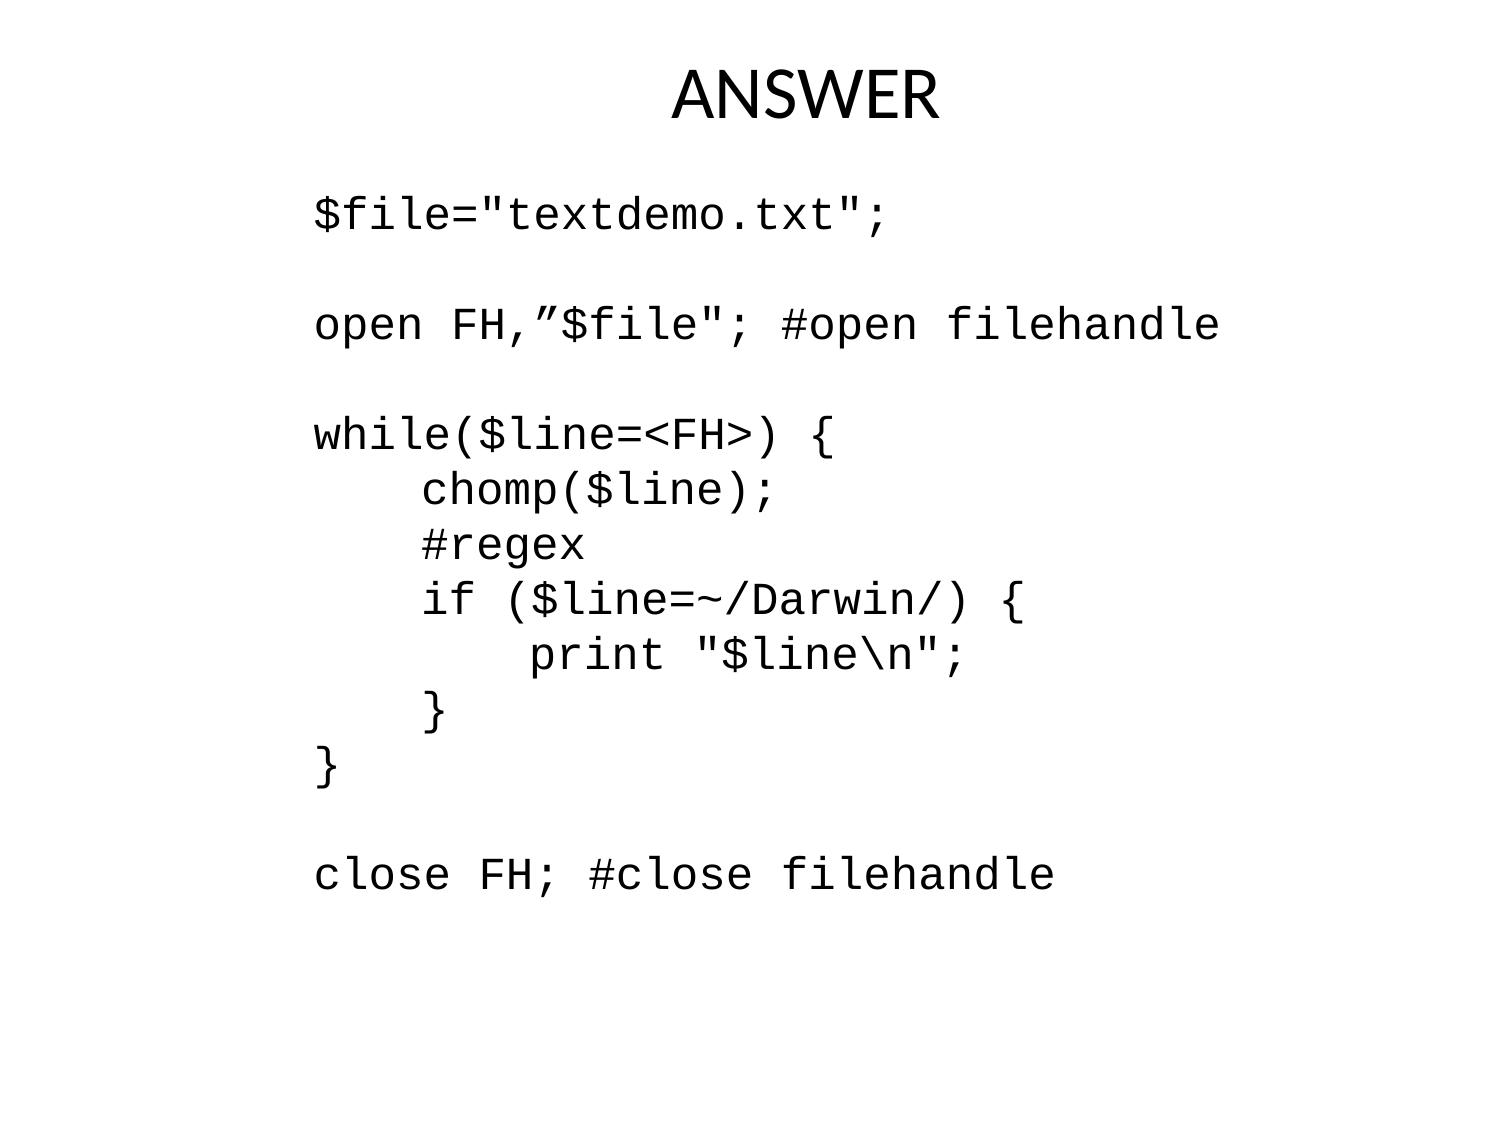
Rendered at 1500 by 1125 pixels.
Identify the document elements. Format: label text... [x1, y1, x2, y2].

text_box $file="textdemo.txt"; open FH,”$file"; #open filehandle while($line=<FH>) { chomp($line); #regex if ($line=~/Darwin/) { print "$line\n"; } } close FH; #close filehandle [299, 177, 1275, 906]
text_box ANSWER [625, 37, 988, 142]
